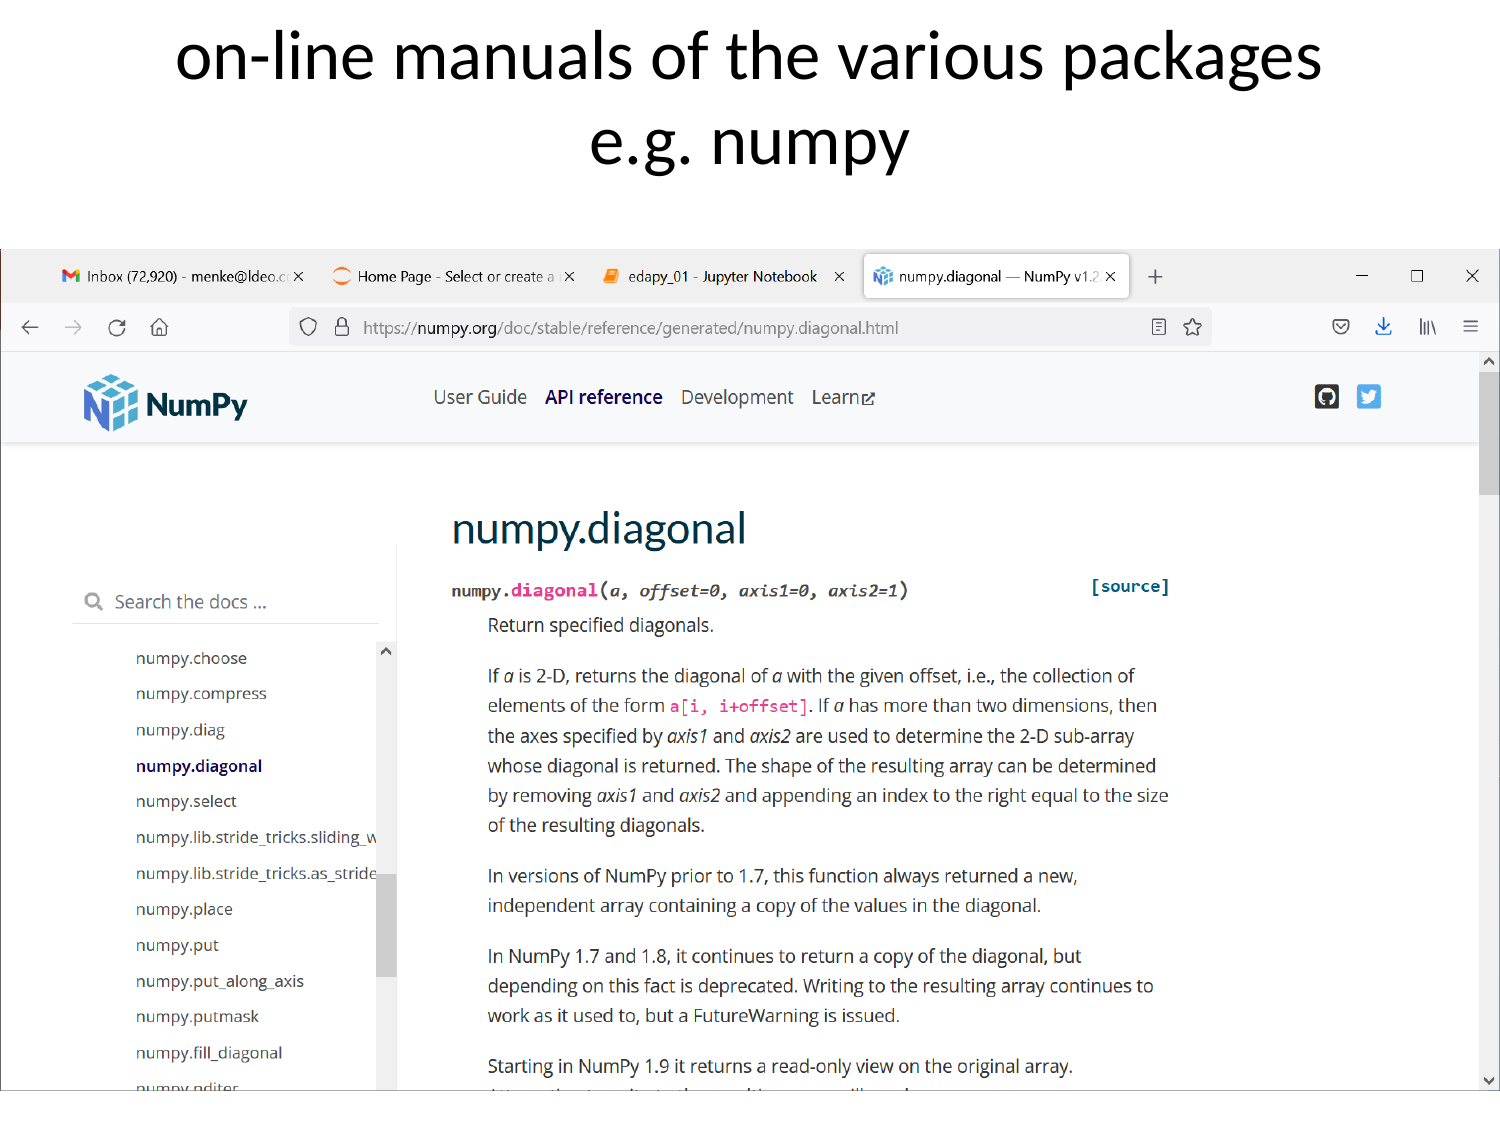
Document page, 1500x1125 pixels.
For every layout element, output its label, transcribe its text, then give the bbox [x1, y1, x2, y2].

picture [0, 249, 1500, 1091]
title on-line manuals of the various packages e.g. numpy [75, 0, 1425, 188]
